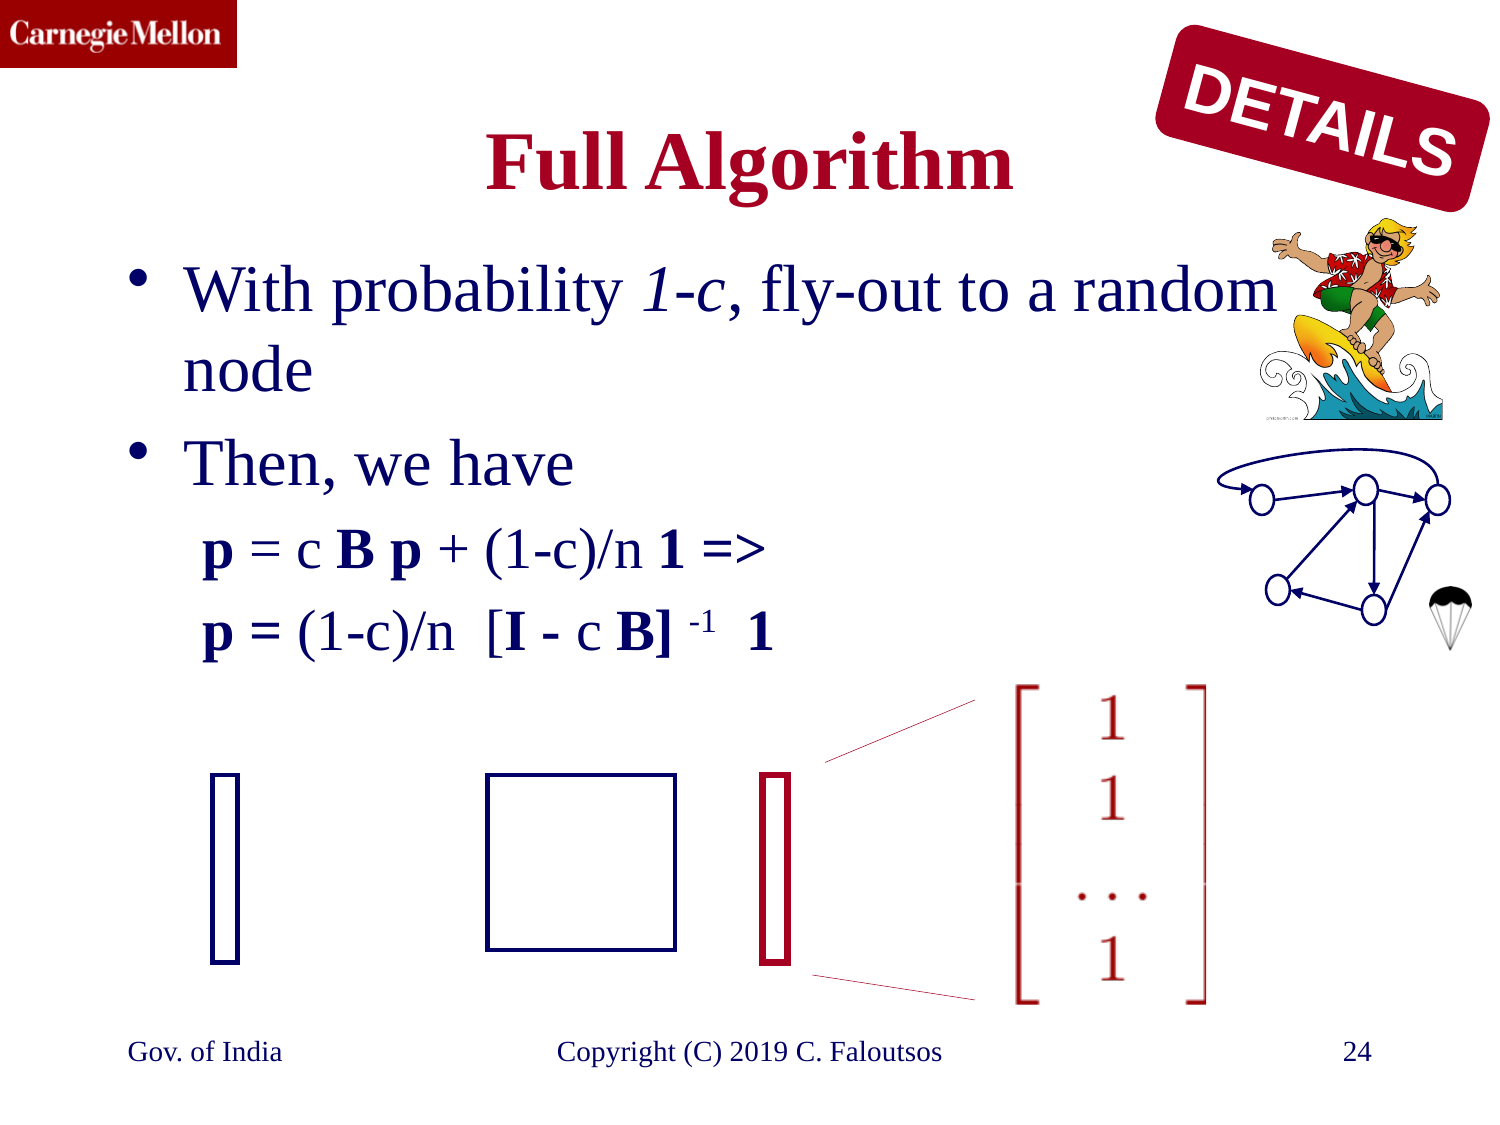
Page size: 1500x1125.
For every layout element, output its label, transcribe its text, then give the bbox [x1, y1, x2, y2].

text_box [824, 699, 976, 763]
slide_number 24 [1074, 1024, 1388, 1101]
slide_number Gov. of India [112, 1024, 426, 1101]
title Full Algorithm [112, 99, 1388, 213]
picture [0, 0, 237, 68]
picture [1429, 586, 1472, 652]
footer Copyright (C) 2019 C. Faloutsos [512, 1024, 988, 1101]
text_box [762, 774, 788, 963]
list With probability 1-c, fly-out to a random node Then, we have p = c B p + (1-c)/n 1 => p = (1-c)/n [I - c B] -1 1 [112, 237, 1388, 1001]
text_box DETAILS [1155, 24, 1490, 213]
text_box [812, 974, 976, 1001]
text_box [212, 774, 238, 963]
picture [1014, 683, 1207, 1005]
text_box [487, 774, 675, 950]
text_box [1249, 474, 1451, 626]
picture [1256, 212, 1449, 425]
